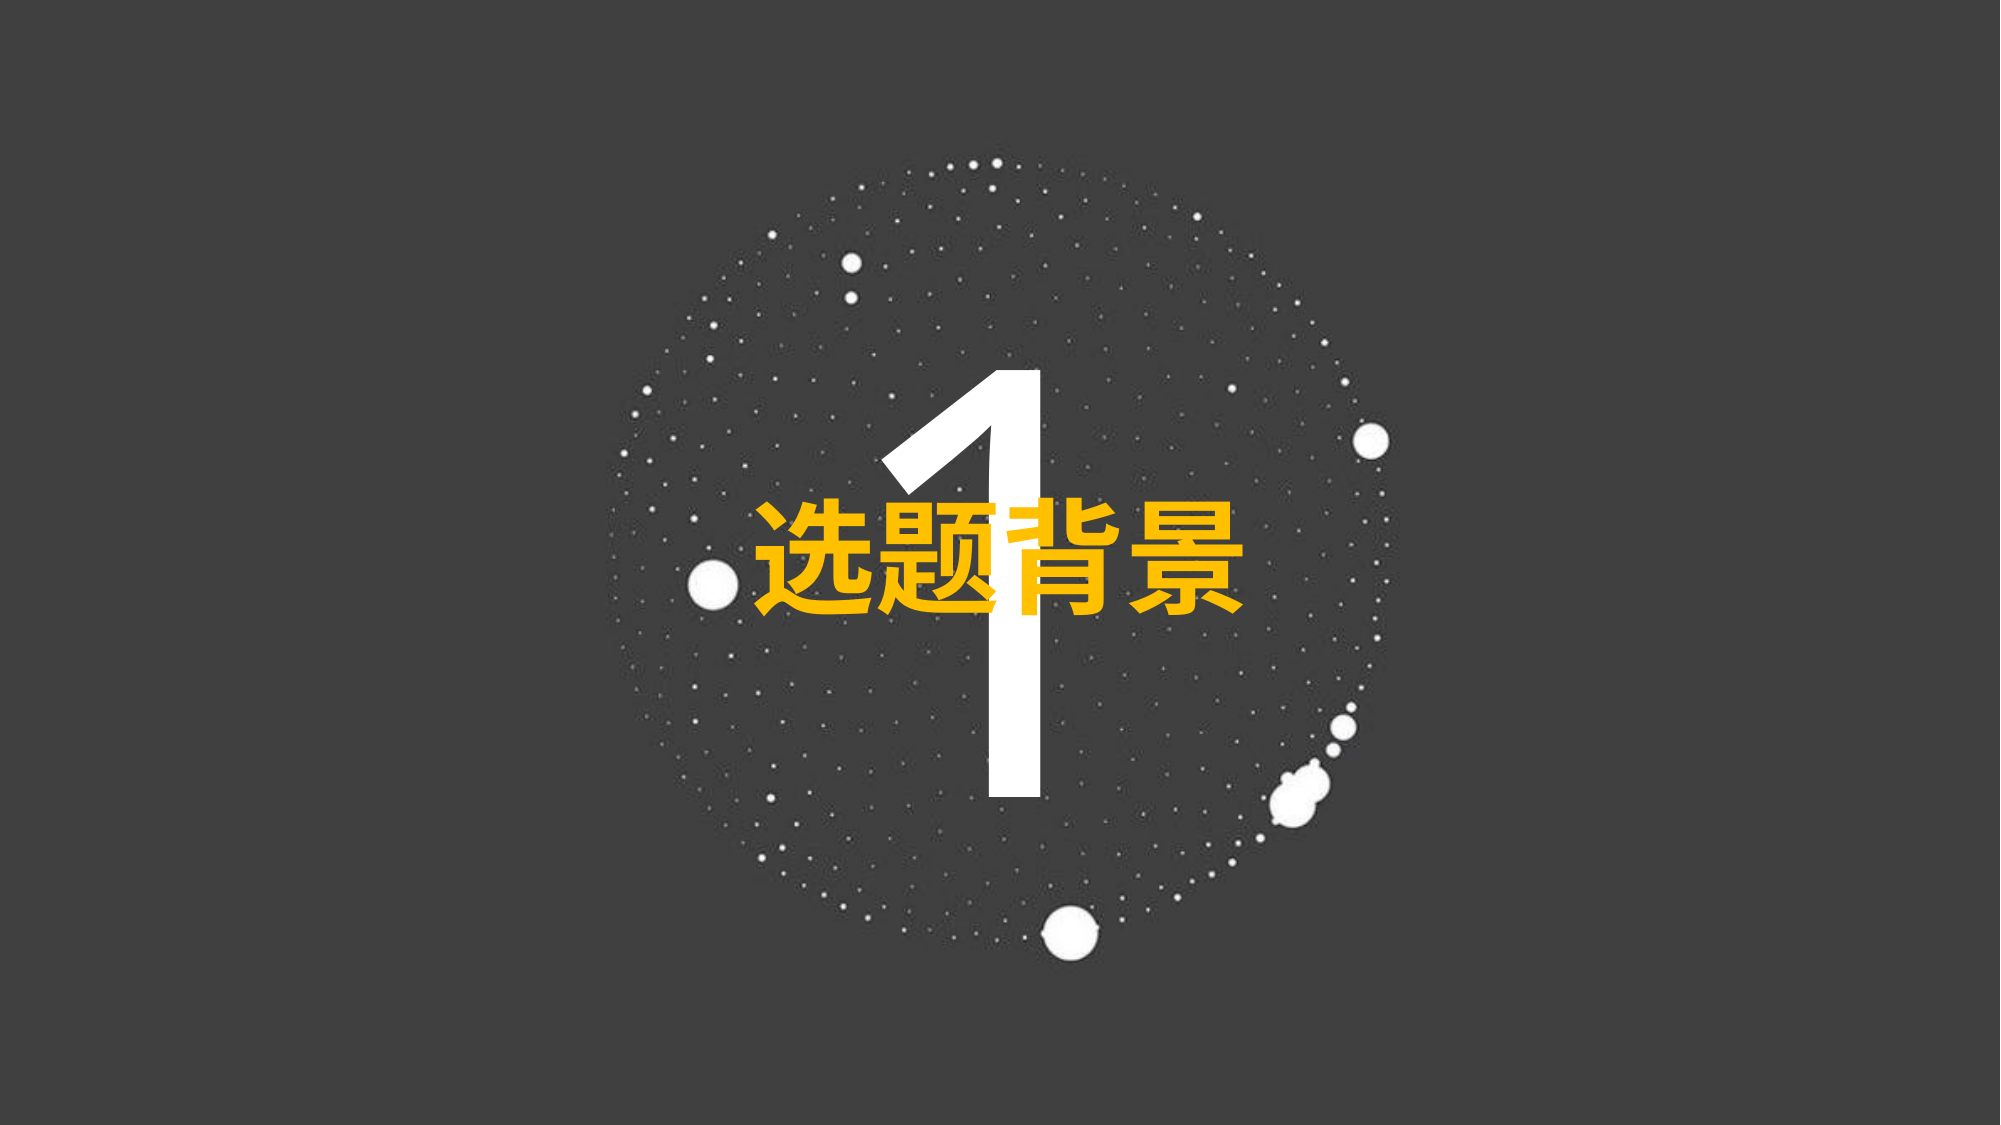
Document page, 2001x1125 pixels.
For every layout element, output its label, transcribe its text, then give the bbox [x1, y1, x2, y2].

text_box 1 [814, 637, 1186, 925]
picture [526, 88, 1474, 1037]
text_box 1 [814, 192, 1186, 488]
list 选题背景 [719, 488, 1281, 637]
